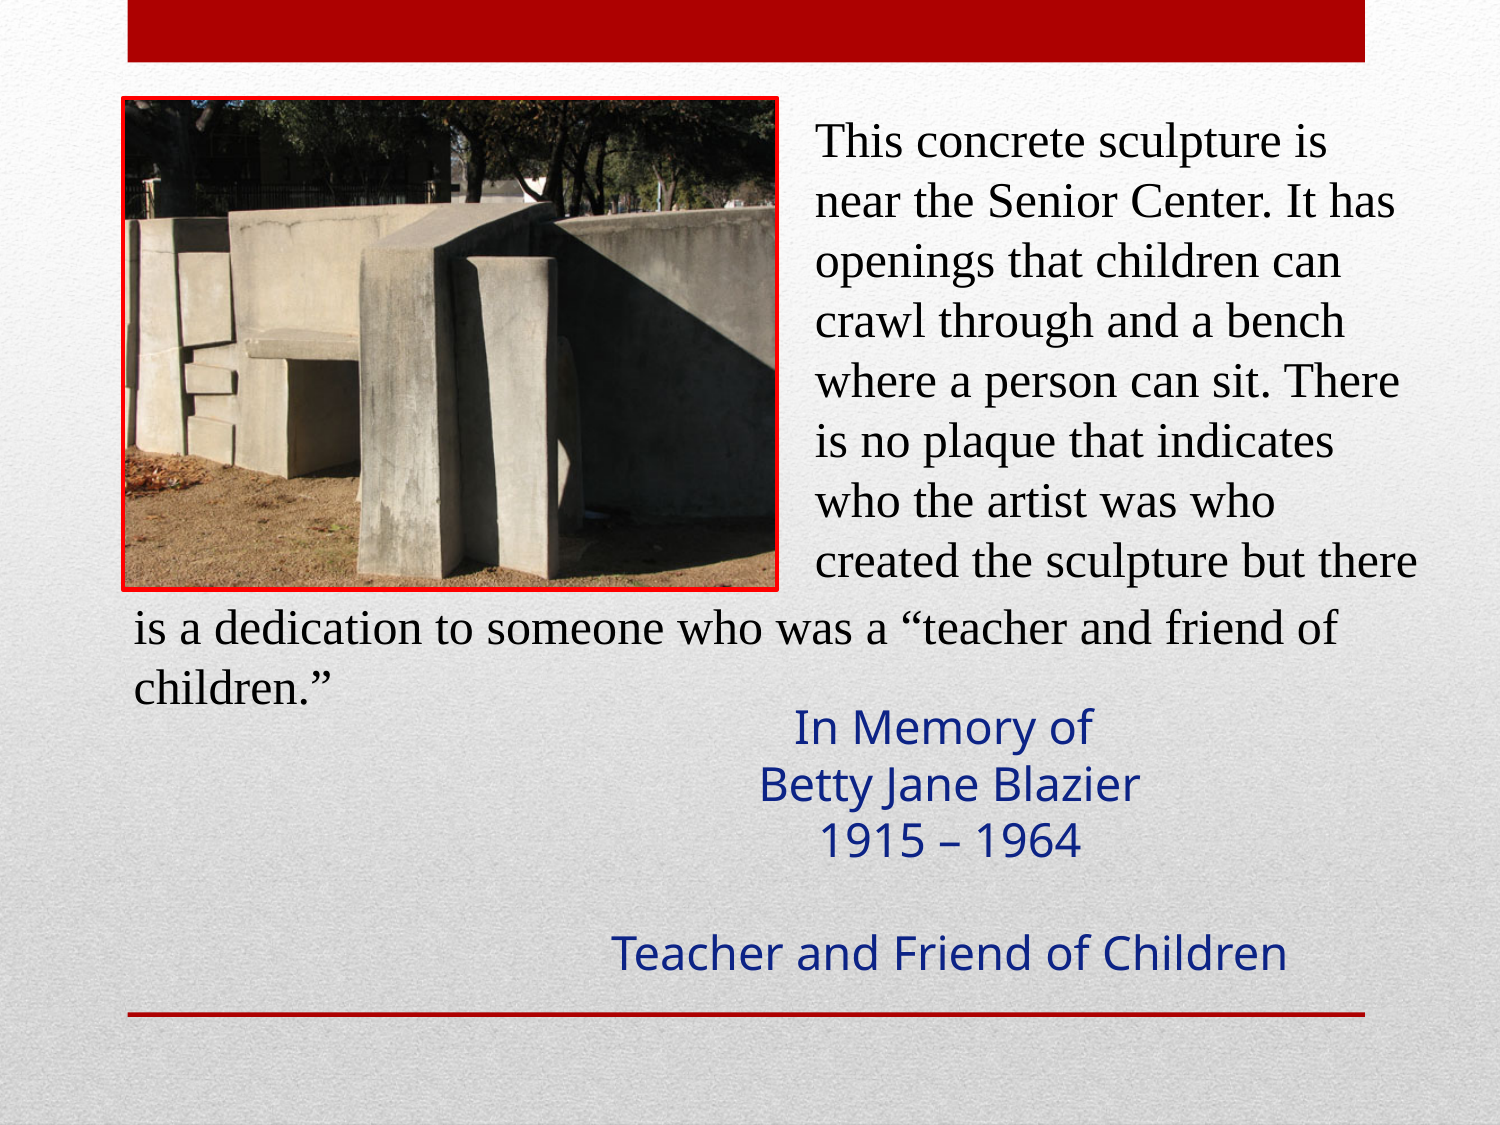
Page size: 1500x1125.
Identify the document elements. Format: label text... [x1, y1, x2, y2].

text_box This concrete sculpture is near the Senior Center. It has openings that children can crawl through and a bench where a person can sit. There is no plaque that indicates who the artist was who created the sculpture but there [800, 99, 1438, 655]
picture [124, 99, 776, 589]
text_box is a dedication to someone who was a “teacher and friend of children.” [118, 587, 1432, 723]
title In Memory of Betty Jane Blazier 1915 – 1964 Teacher and Friend of Children [575, 723, 1325, 988]
